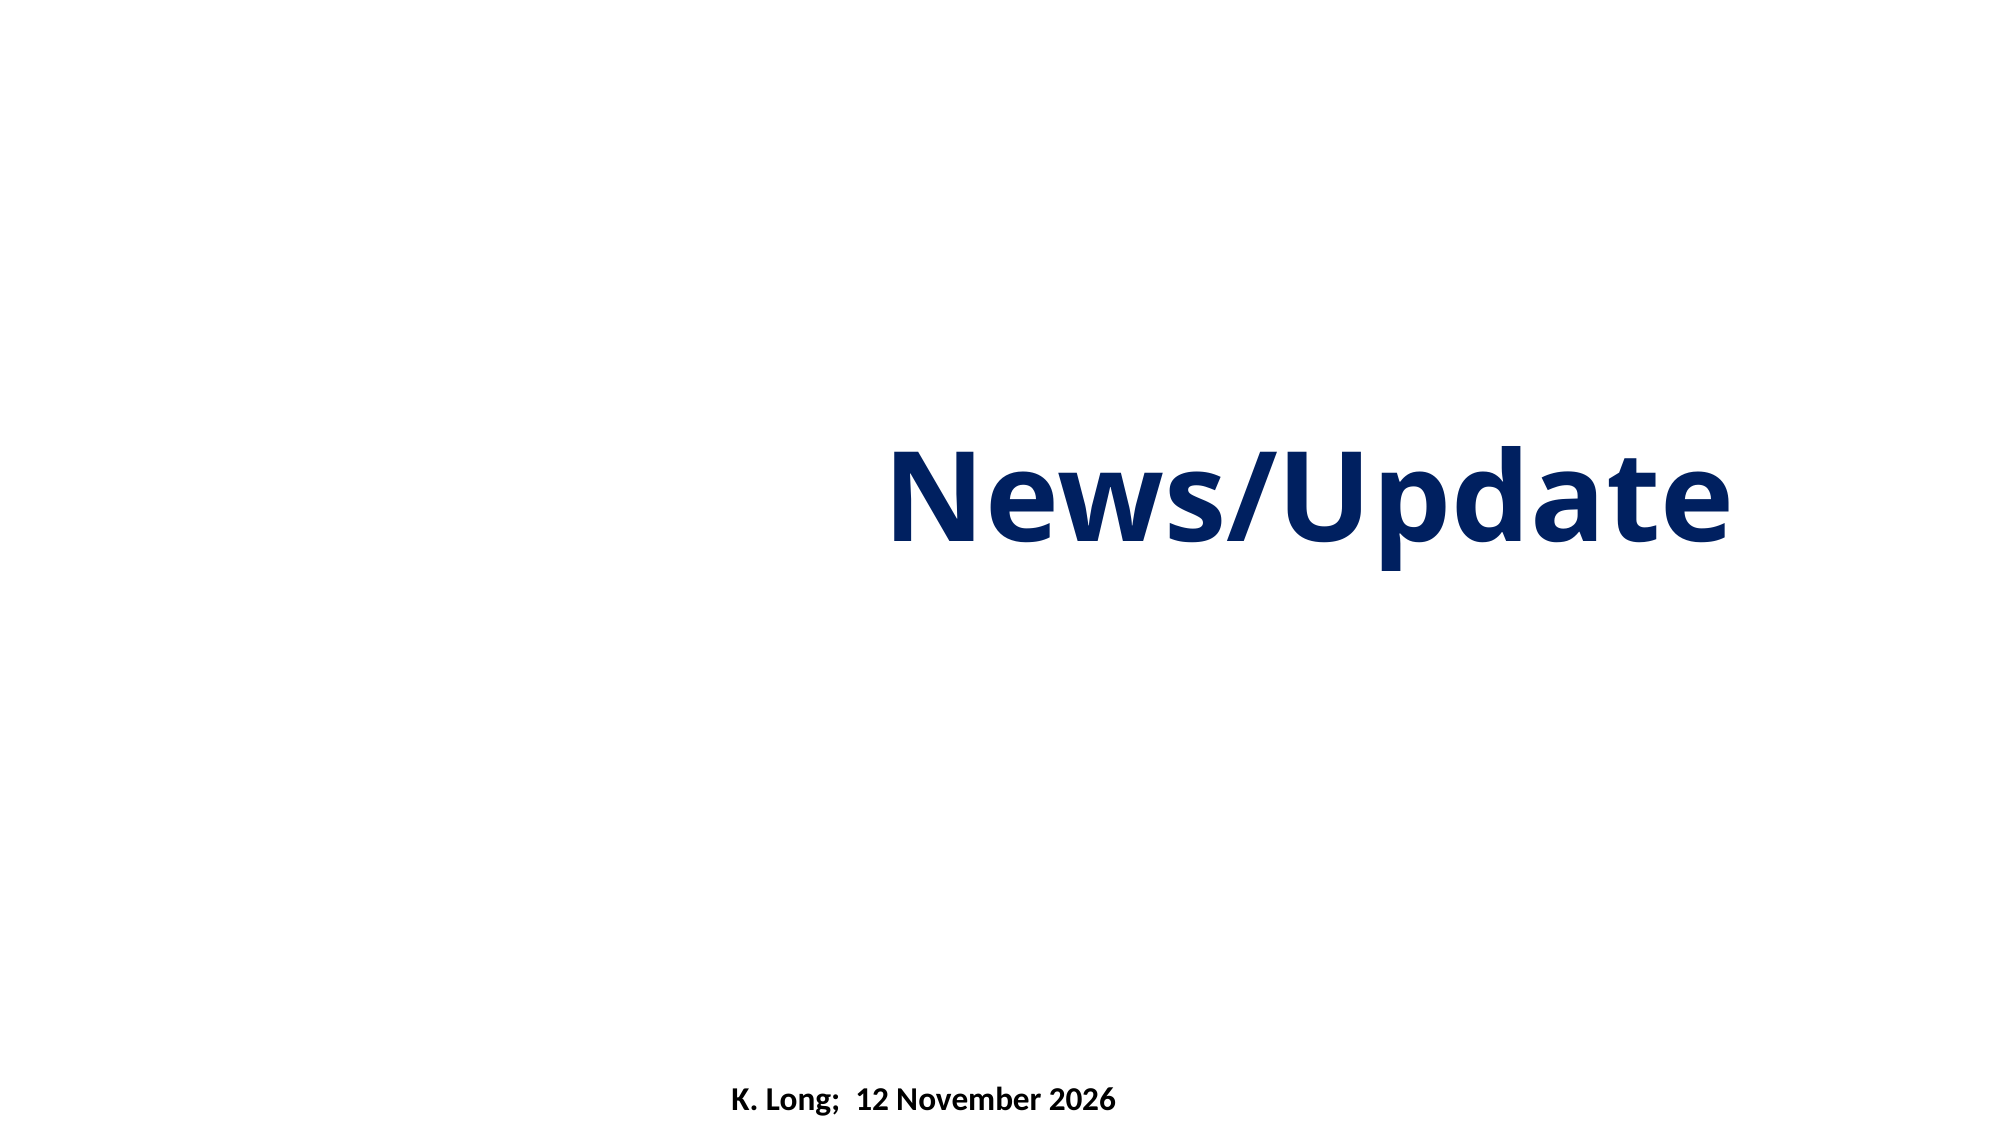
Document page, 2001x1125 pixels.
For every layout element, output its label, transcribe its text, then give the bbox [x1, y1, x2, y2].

title News/Update [249, 184, 1750, 576]
